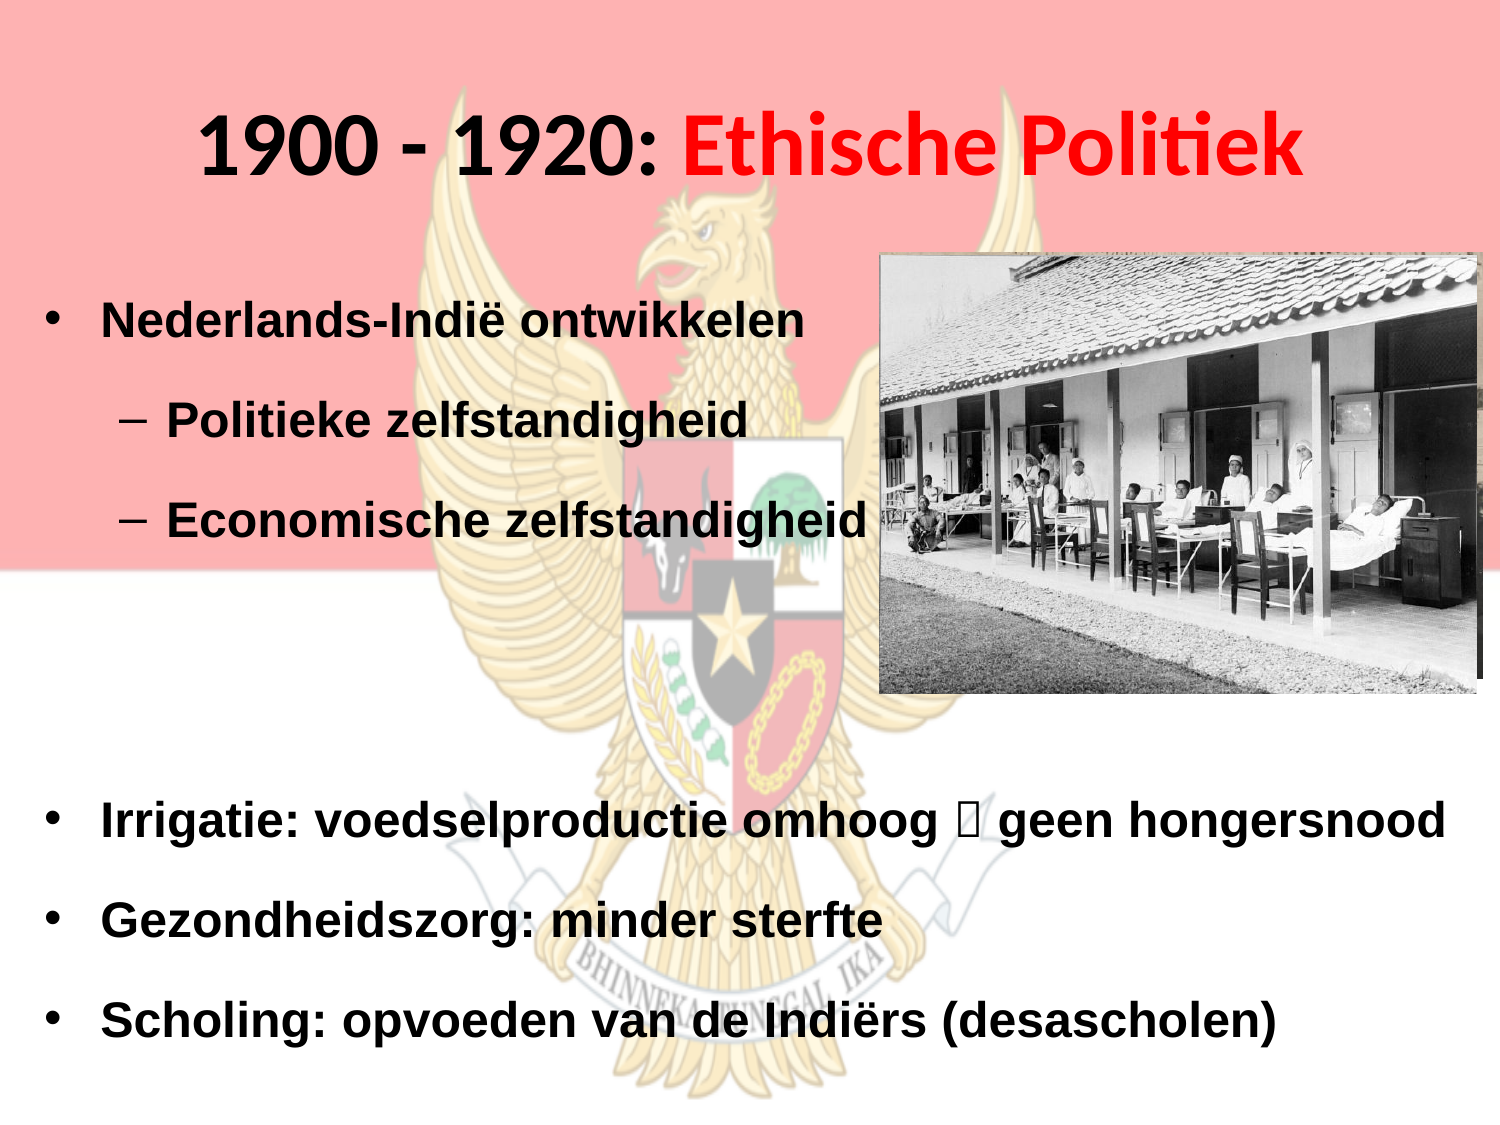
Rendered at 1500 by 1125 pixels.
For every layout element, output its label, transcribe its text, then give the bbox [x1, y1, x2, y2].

picture [879, 252, 1483, 694]
text_box Nederlands-Indië ontwikkelen Politieke zelfstandigheid Economische zelfstandigheid Irrigatie: voedselproductie omhoog  geen hongersnood Gezondheidszorg: minder sterfte Scholing: opvoeden van de Indiërs (desascholen) [29, 249, 1483, 1083]
title 1900 - 1920: Ethische Politiek [75, 45, 1425, 233]
